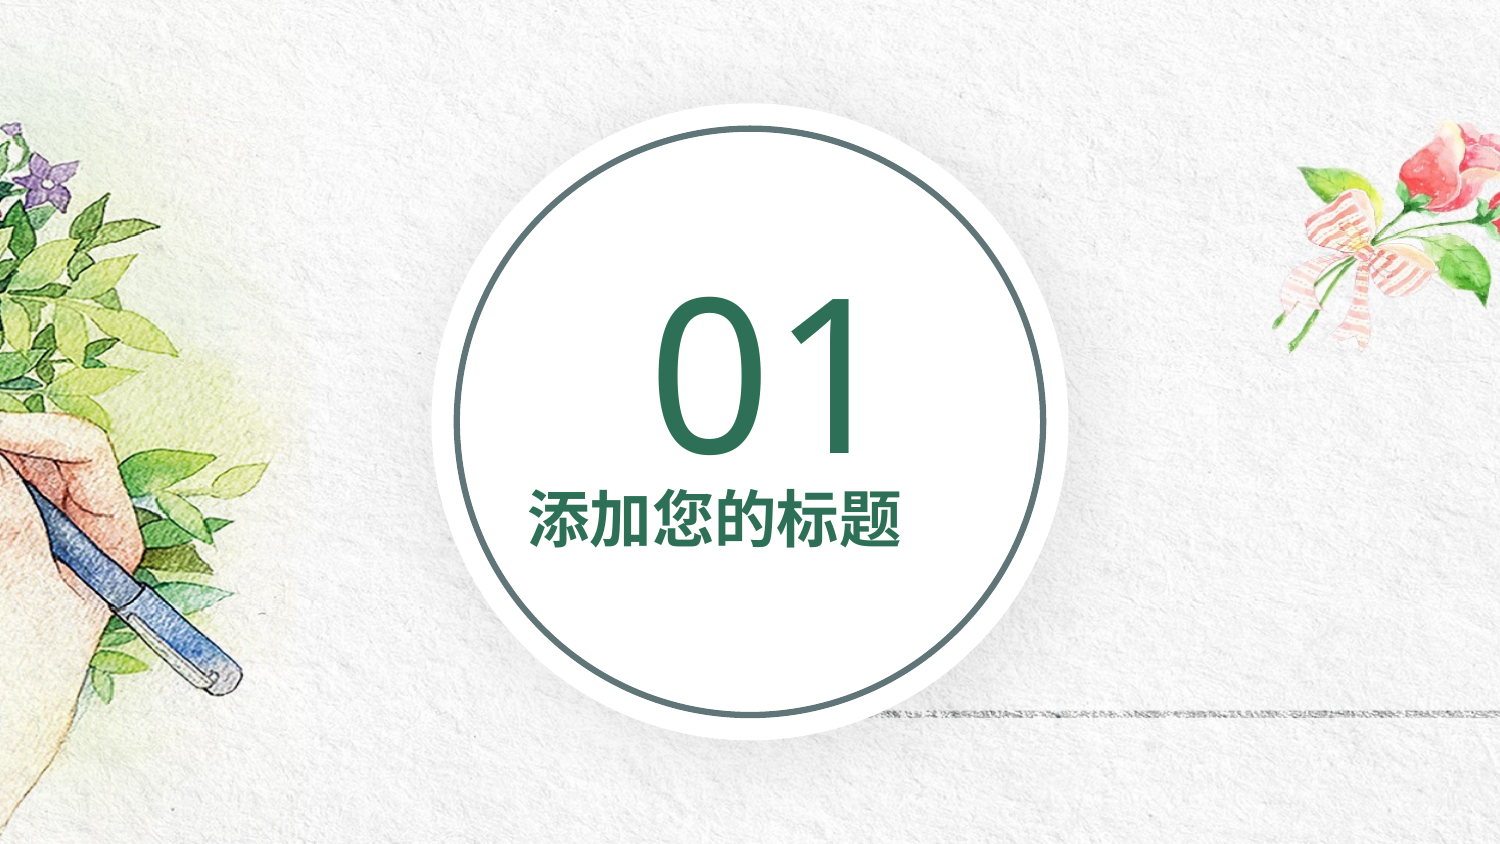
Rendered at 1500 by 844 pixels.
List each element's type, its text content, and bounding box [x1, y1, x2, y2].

text_box 01 [634, 230, 931, 472]
picture [0, 0, 1500, 844]
text_box [455, 127, 1045, 717]
text_box 添加您的标题 [512, 472, 988, 563]
text_box [430, 102, 1070, 742]
